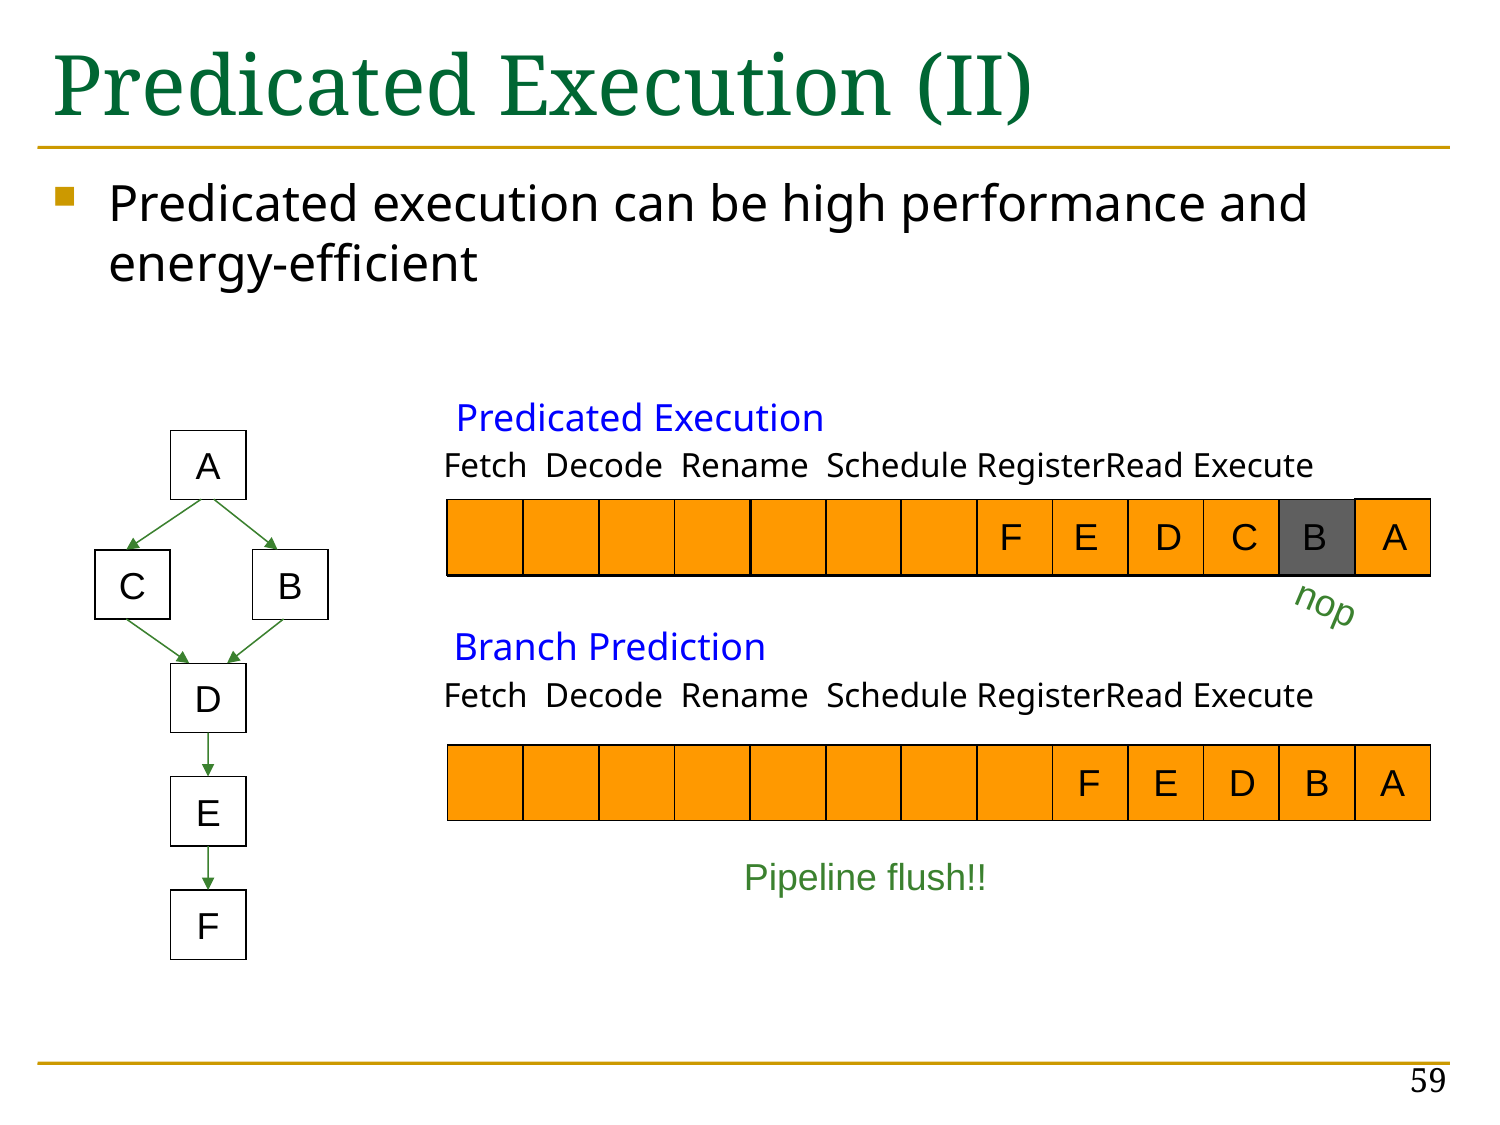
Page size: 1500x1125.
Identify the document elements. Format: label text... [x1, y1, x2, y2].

text_box A [170, 430, 246, 500]
text_box Fetch Decode Rename Schedule RegisterRead Execute [428, 436, 1437, 492]
text_box Branch Prediction [438, 615, 782, 666]
text_box [1354, 745, 1431, 821]
title Predicated Execution (II) [37, 24, 1450, 163]
text_box A [1365, 751, 1421, 811]
text_box [126, 618, 190, 664]
text_box [1128, 745, 1203, 821]
text_box F [170, 890, 246, 960]
text_box nop [1273, 586, 1394, 653]
text_box [750, 745, 825, 821]
text_box [126, 499, 202, 550]
text_box Fetch Decode Rename Schedule RegisterRead Execute [428, 666, 1437, 722]
text_box E [1138, 751, 1194, 811]
text_box Predicated Execution [440, 386, 841, 446]
text_box D [1214, 751, 1271, 811]
text_box [598, 745, 674, 821]
text_box [674, 745, 750, 821]
text_box [201, 732, 215, 777]
text_box B [252, 549, 328, 620]
text_box [1279, 745, 1354, 821]
text_box F [1062, 751, 1116, 811]
slide_number 59 [1111, 1036, 1462, 1112]
text_box [523, 745, 598, 821]
text_box [976, 745, 1052, 821]
list Predicated execution can be high performance and energy-efficient [37, 163, 1450, 1016]
text_box [1203, 745, 1279, 821]
text_box [1052, 745, 1128, 821]
text_box [825, 745, 901, 821]
text_box [213, 499, 278, 550]
text_box [201, 846, 215, 891]
text_box Pipeline flush!! [729, 846, 1003, 906]
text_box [447, 499, 1431, 576]
text_box [227, 618, 284, 664]
text_box D [170, 663, 246, 733]
text_box E [170, 776, 247, 846]
text_box [901, 745, 976, 821]
text_box [447, 745, 523, 821]
text_box B [1289, 751, 1345, 811]
text_box C [94, 549, 171, 619]
